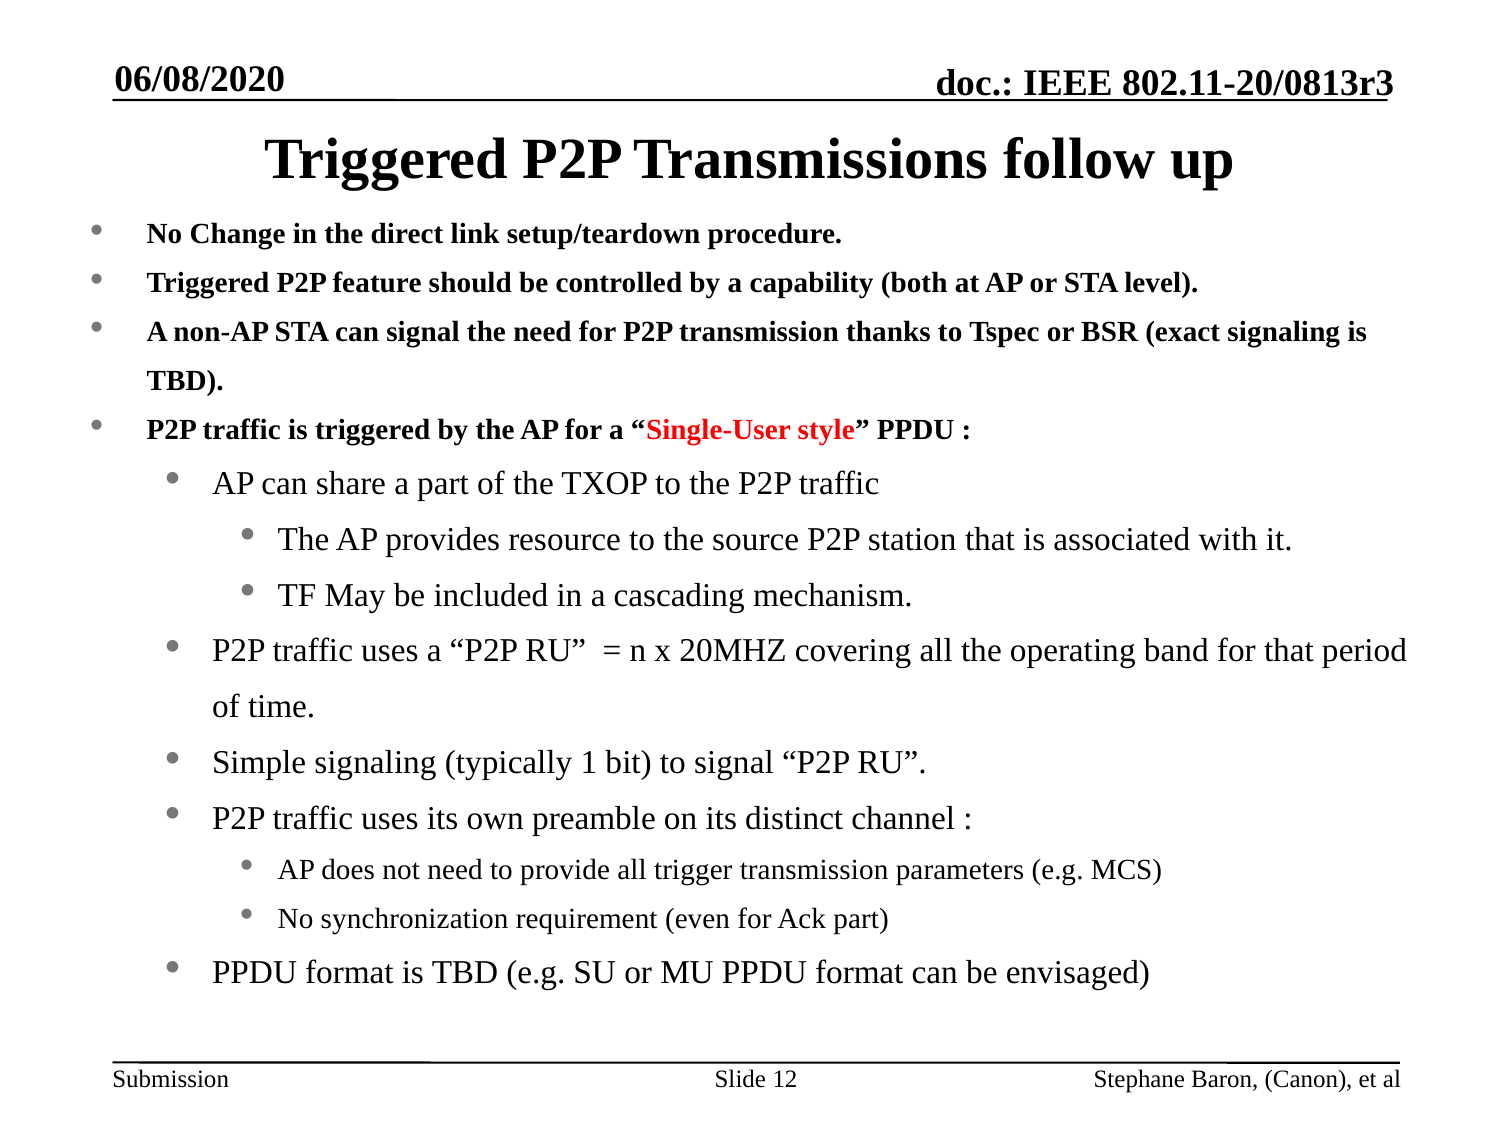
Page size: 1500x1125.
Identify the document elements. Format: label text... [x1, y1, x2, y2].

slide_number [114, 54, 423, 100]
slide_number Slide 12 [712, 1061, 800, 1123]
footer Stephane Baron, (Canon), et al [878, 1061, 1402, 1093]
title Triggered P2P Transmissions follow up [49, 91, 1451, 219]
text_box No Change in the direct link setup/teardown procedure. Triggered P2P feature should be controlled by a capability (both at AP or STA level). A non-AP STA can signal the need for P2P transmission thanks to Tspec or BSR (exact signaling is TBD). P2P traffic is triggered by the AP for a “Single-User style” PPDU : AP can share a part of the TXOP to the P2P traffic The AP provides resource to the source P2P station that is associated with it. TF May be included in a cascading mechanism. P2P traffic uses a “P2P RU” = n x 20MHZ covering all the operating band for that period of time. Simple signaling (typically 1 bit) to signal “P2P RU”. P2P traffic uses its own preamble on its distinct channel : AP does not need to provide all trigger transmission parameters (e.g. MCS) No synchronization requirement (even for Ack part) PPDU format is TBD (e.g. SU or MU PPDU format can be envisaged) [75, 193, 1425, 1057]
